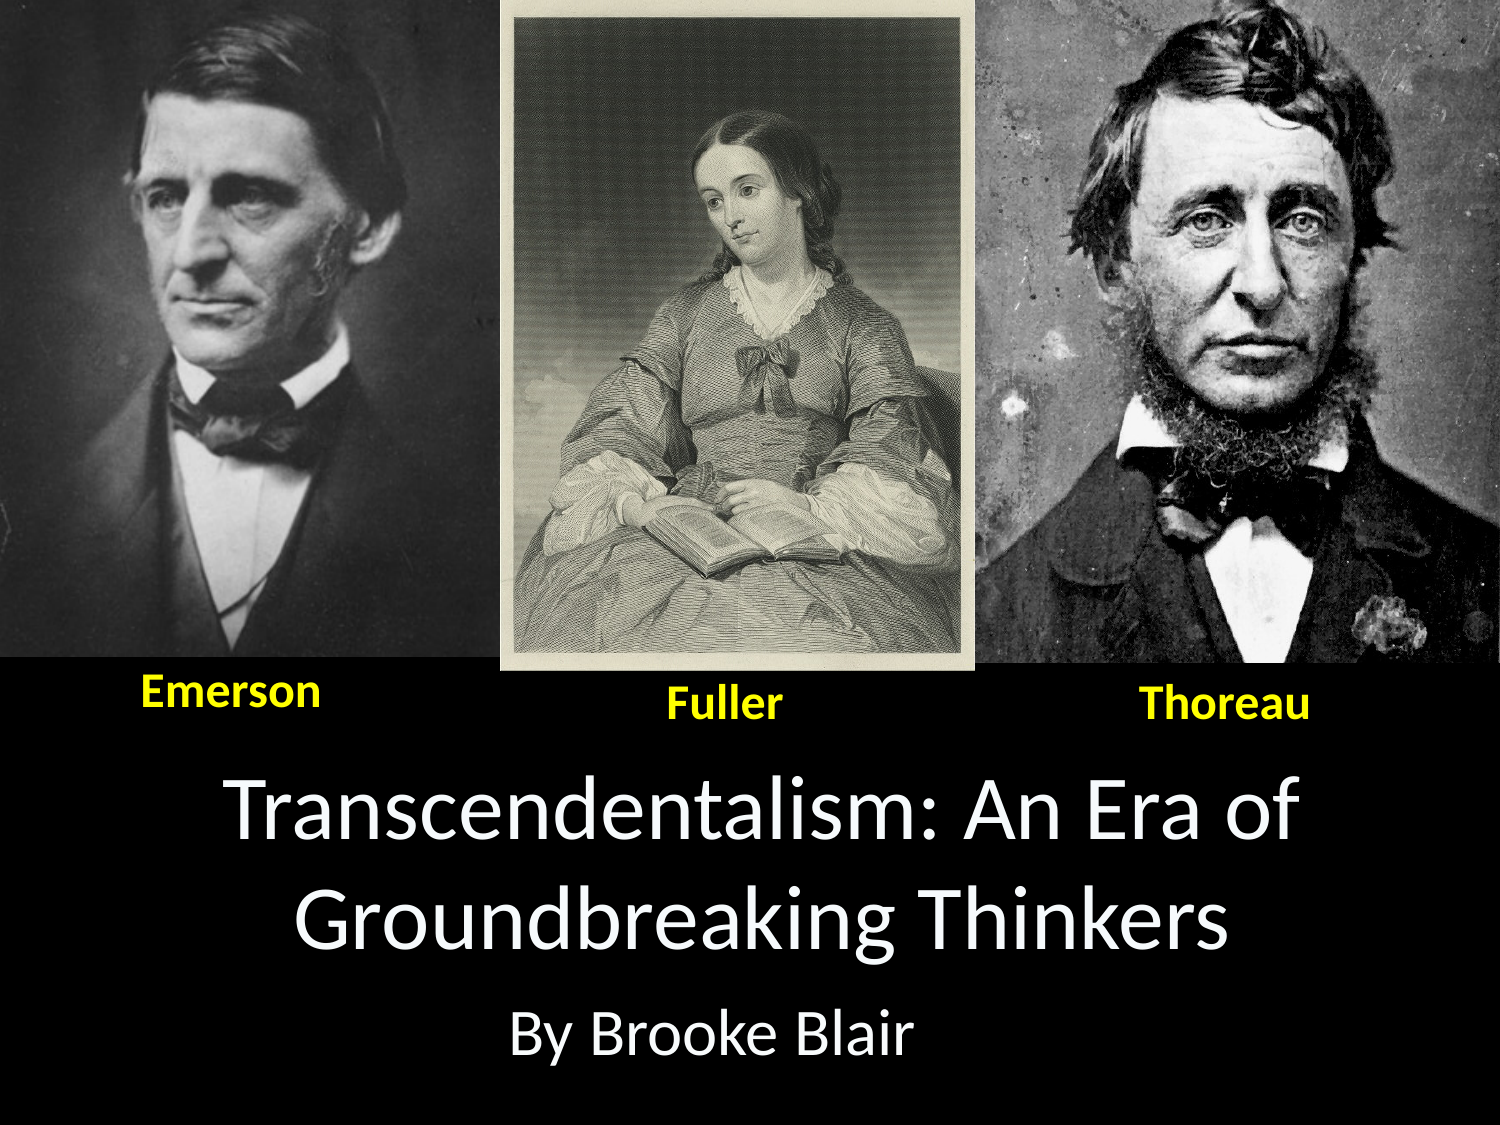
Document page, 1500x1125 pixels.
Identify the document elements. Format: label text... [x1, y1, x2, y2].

subtitle By Brooke Blair [187, 981, 1238, 1125]
text_box Thoreau [1087, 671, 1363, 738]
picture [0, 0, 1500, 671]
title Transcendentalism: An Era of Groundbreaking Thinkers [125, 737, 1400, 979]
text_box Emerson [74, 666, 388, 725]
text_box Fuller [587, 680, 863, 738]
